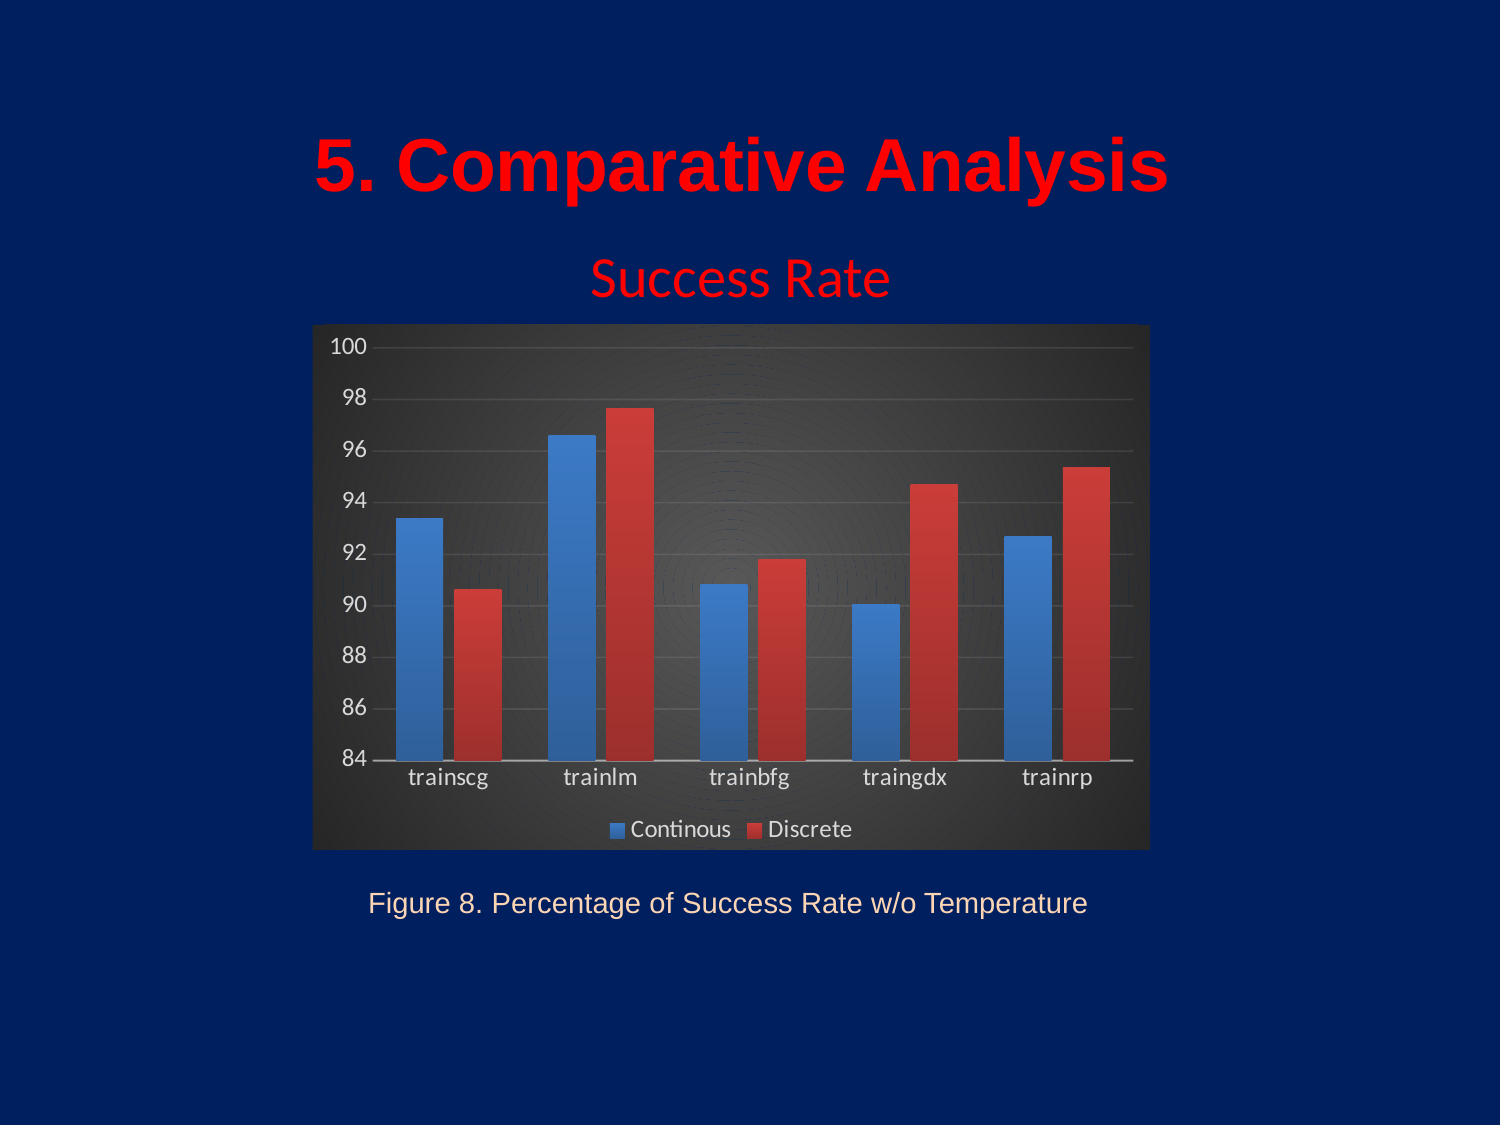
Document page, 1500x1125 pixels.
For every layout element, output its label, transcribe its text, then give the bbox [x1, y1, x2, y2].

text_box Success Rate [575, 231, 908, 317]
text_box Figure 8. Percentage of Success Rate w/o Temperature [62, 872, 1200, 928]
text_box 5. Comparative Analysis [70, 116, 1413, 207]
chart [312, 324, 1151, 851]
